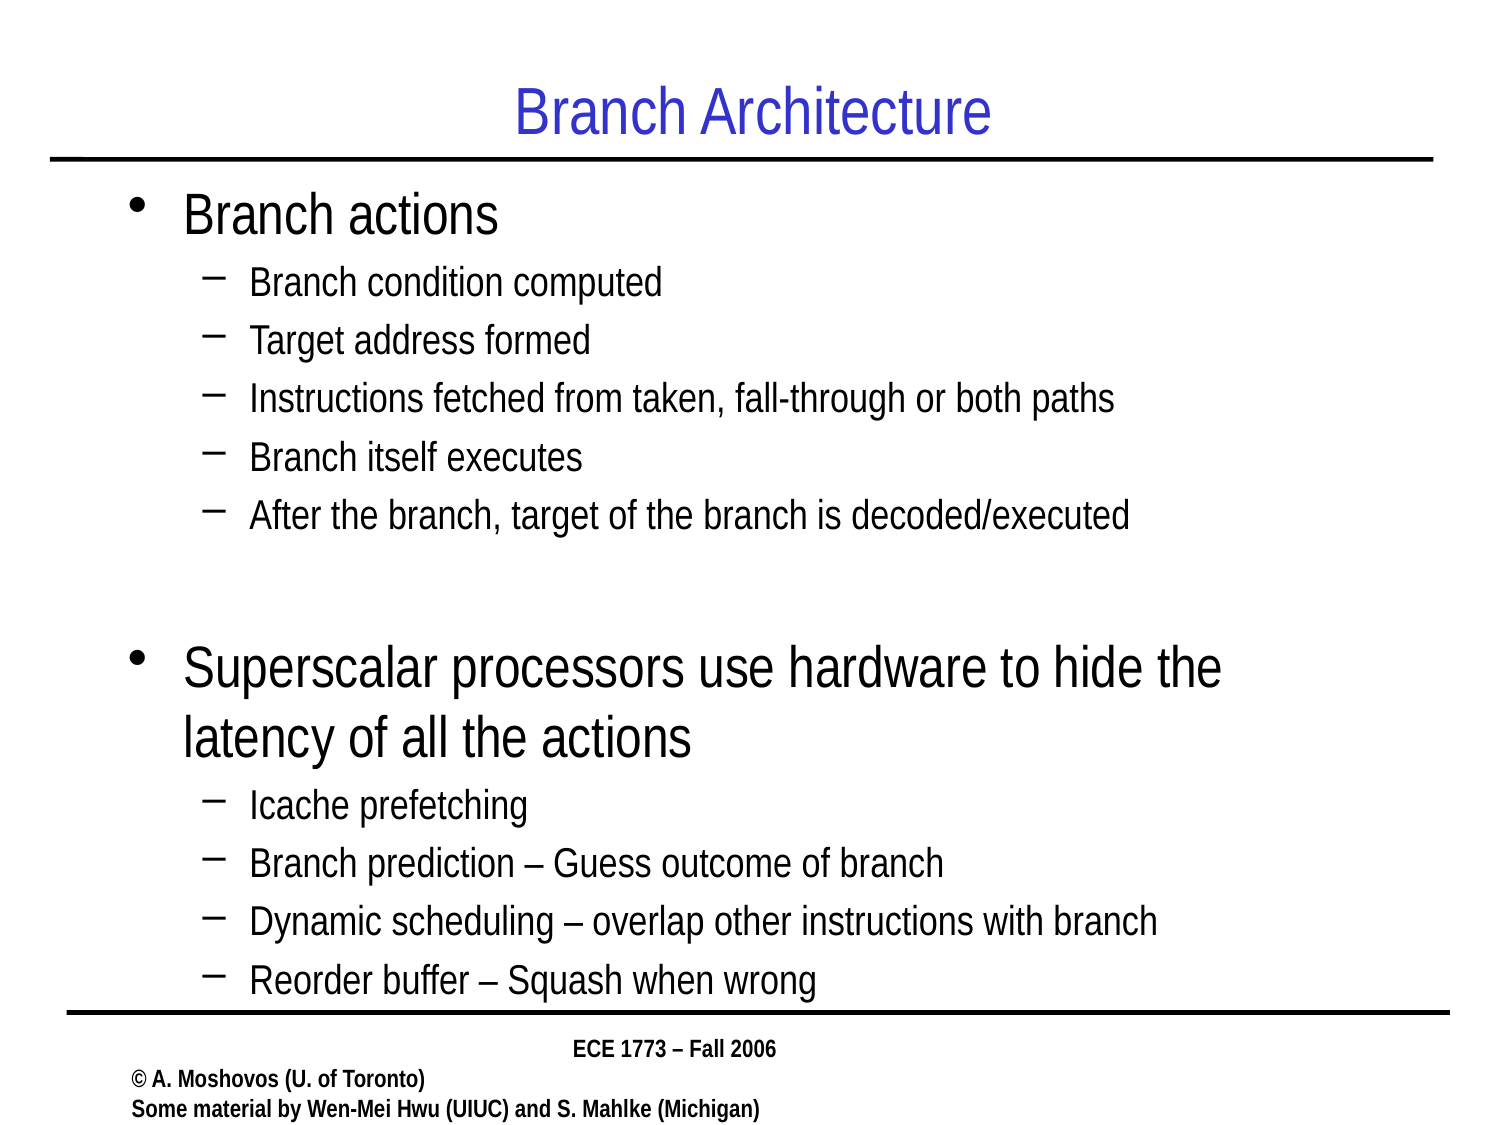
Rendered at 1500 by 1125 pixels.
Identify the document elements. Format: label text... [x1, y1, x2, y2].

list Branch actions Branch condition computed Target address formed Instructions fetched from taken, fall-through or both paths Branch itself executes After the branch, target of the branch is decoded/executed Superscalar processors use hardware to hide the latency of all the actions Icache prefetching Branch prediction – Guess outcome of branch Dynamic scheduling – overlap other instructions with branch Reorder buffer – Squash when wrong [112, 168, 1388, 1001]
footer ECE 1773 – Fall 2006 © A. Moshovos (U. of Toronto) Some material by Wen-Mei Hwu (UIUC) and S. Mahlke (Michigan) [116, 1024, 1234, 1101]
title Branch Architecture [116, 65, 1392, 151]
